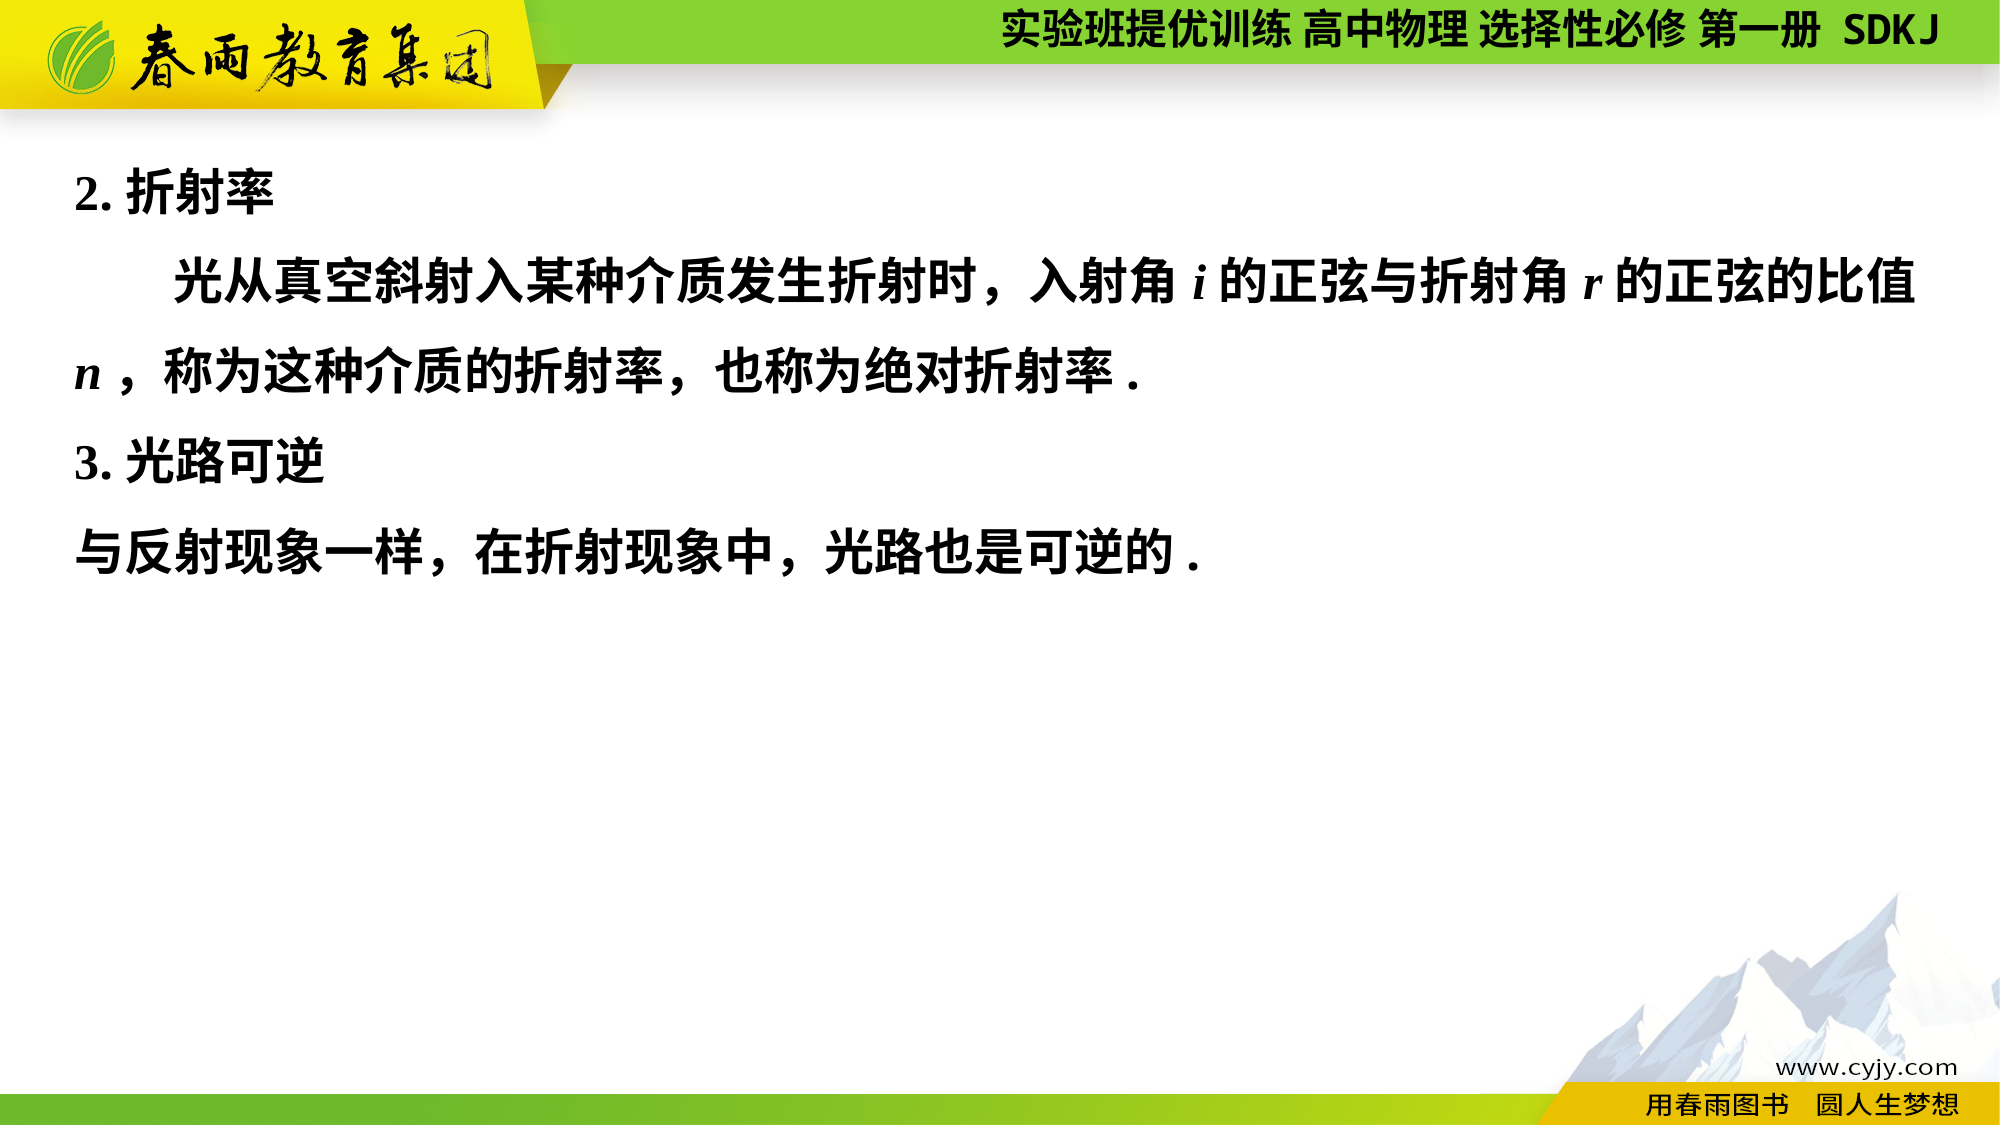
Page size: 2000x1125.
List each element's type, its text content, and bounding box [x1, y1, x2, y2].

picture [0, 0, 2000, 1125]
list 2.折射率 光从真空斜射入某种介质发生折射时，入射角i的正弦与折射角r的正弦的比值n，称为这种介质的折射率，也称为绝对折射率. 3.光路可逆 与反射现象一样，在折射现象中，光路也是可逆的. [59, 122, 1944, 592]
